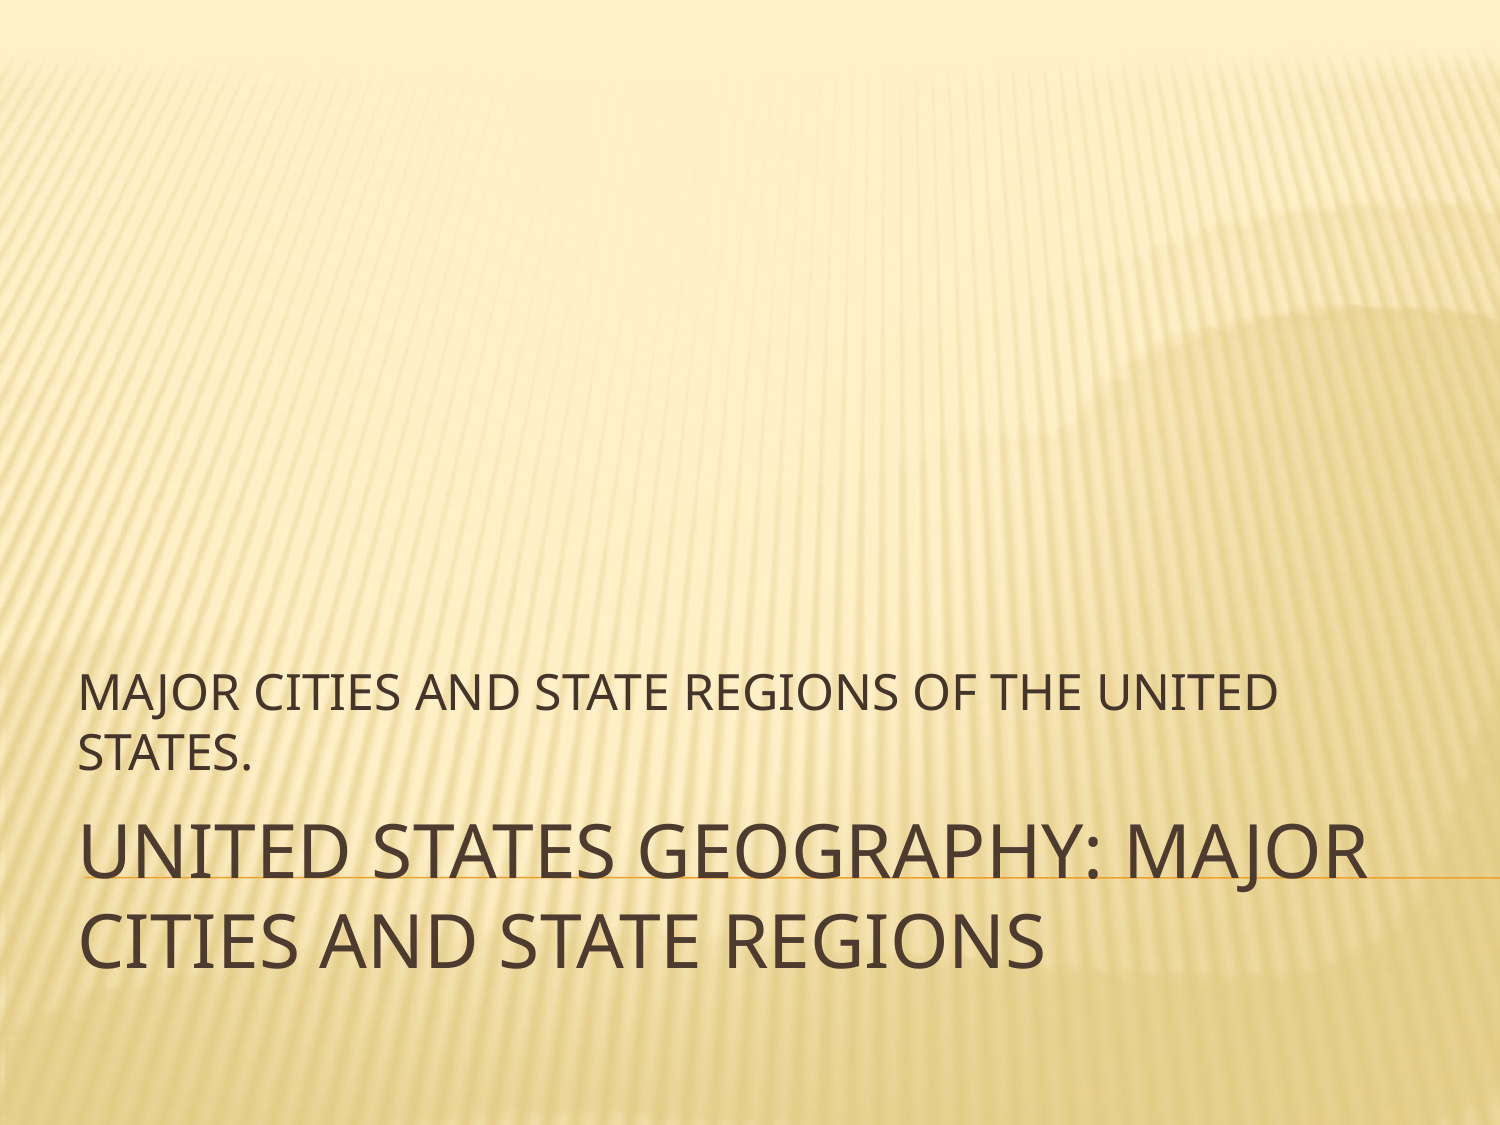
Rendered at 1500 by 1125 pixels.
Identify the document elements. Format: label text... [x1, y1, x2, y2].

subtitle MAJOR CITIES AND STATE REGIONS OF THE UNITED STATES. [62, 637, 1450, 788]
title UNITED STATES GEOGRAPHY: MAJOR CITIES AND STATE REGIONS [62, 796, 1450, 997]
